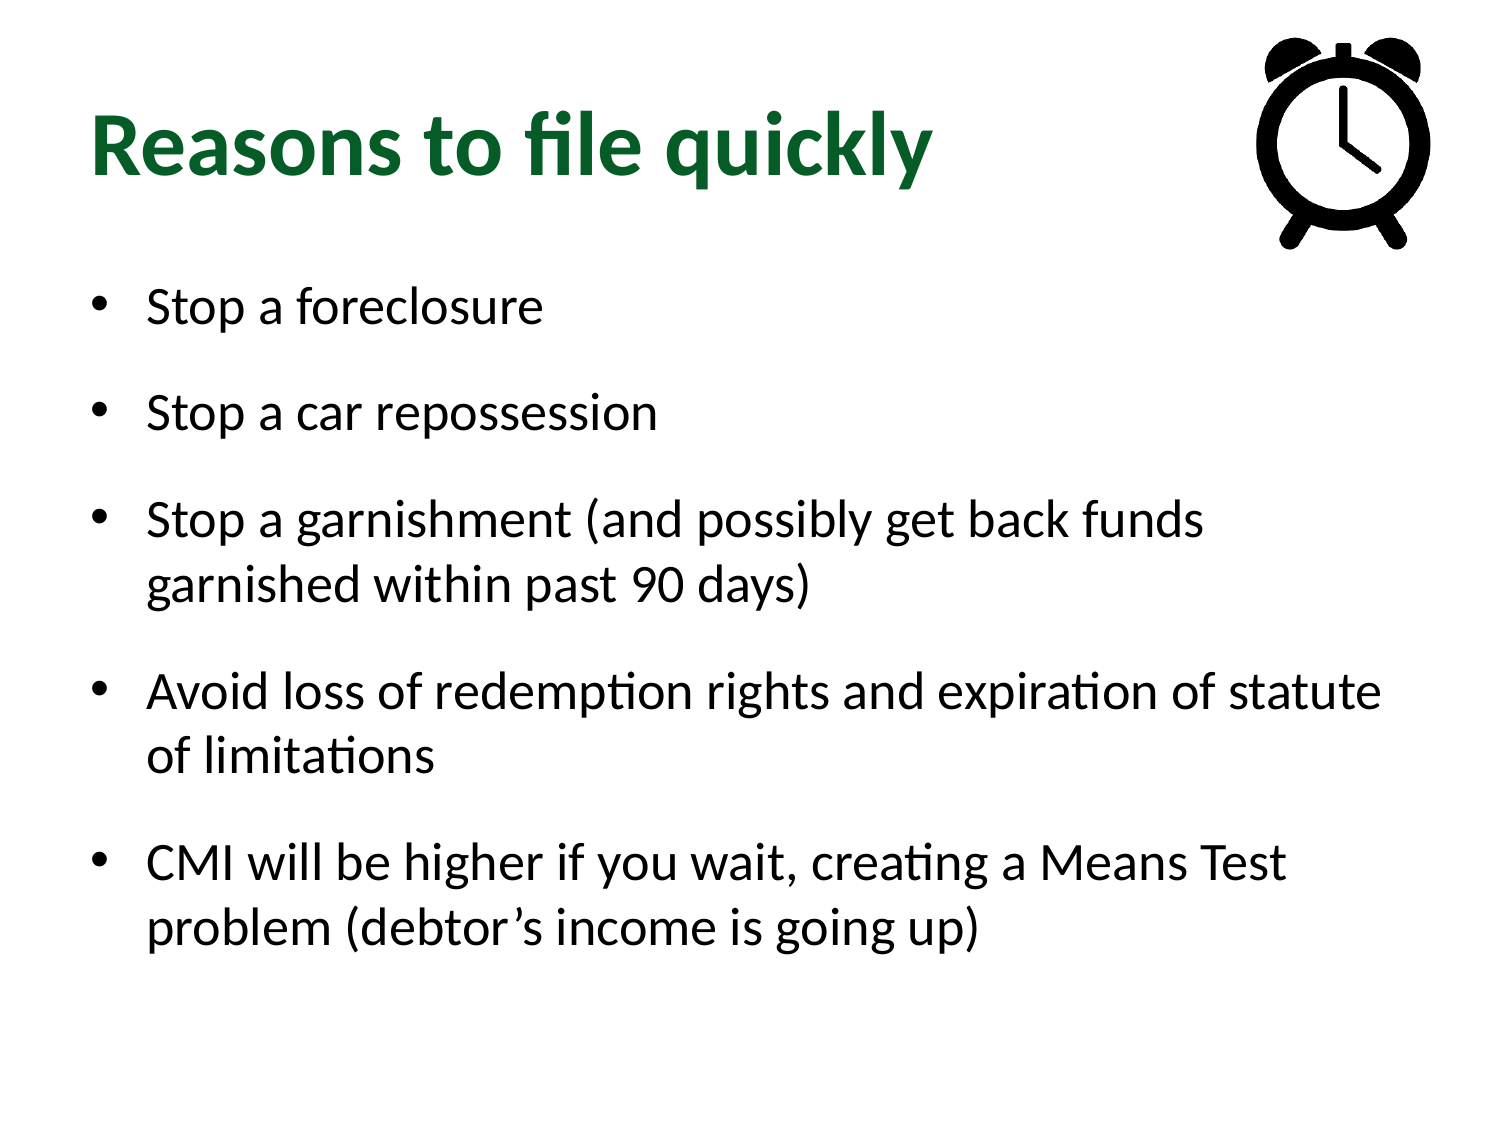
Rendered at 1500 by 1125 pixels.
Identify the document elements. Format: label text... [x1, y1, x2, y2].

list Stop a foreclosure Stop a car repossession Stop a garnishment (and possibly get back funds garnished within past 90 days) Avoid loss of redemption rights and expiration of statute of limitations CMI will be higher if you wait, creating a Means Test problem (debtor’s income is going up) [75, 262, 1425, 1005]
title Reasons to file quickly [75, 45, 1232, 233]
picture [1237, 37, 1451, 251]
